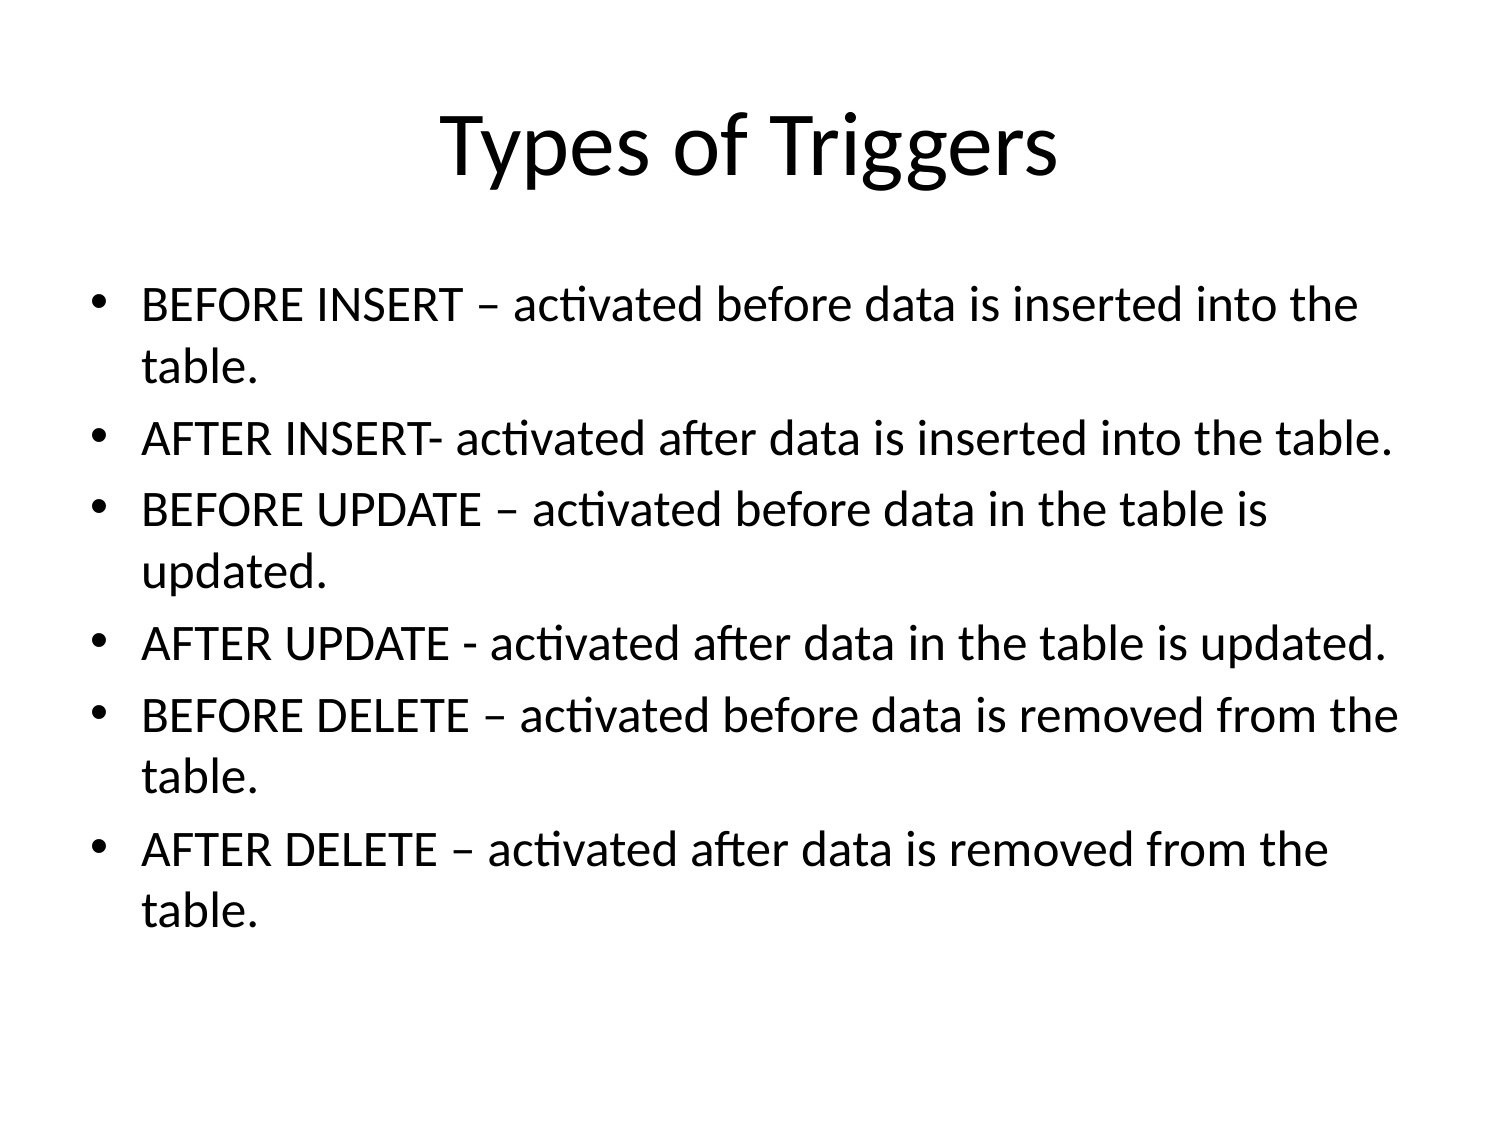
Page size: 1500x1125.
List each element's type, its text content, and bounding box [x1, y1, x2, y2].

list BEFORE INSERT – activated before data is inserted into the table. AFTER INSERT- activated after data is inserted into the table. BEFORE UPDATE – activated before data in the table is updated. AFTER UPDATE - activated after data in the table is updated. BEFORE DELETE – activated before data is removed from the table. AFTER DELETE – activated after data is removed from the table. [75, 262, 1425, 1005]
title Types of Triggers [75, 45, 1425, 233]
